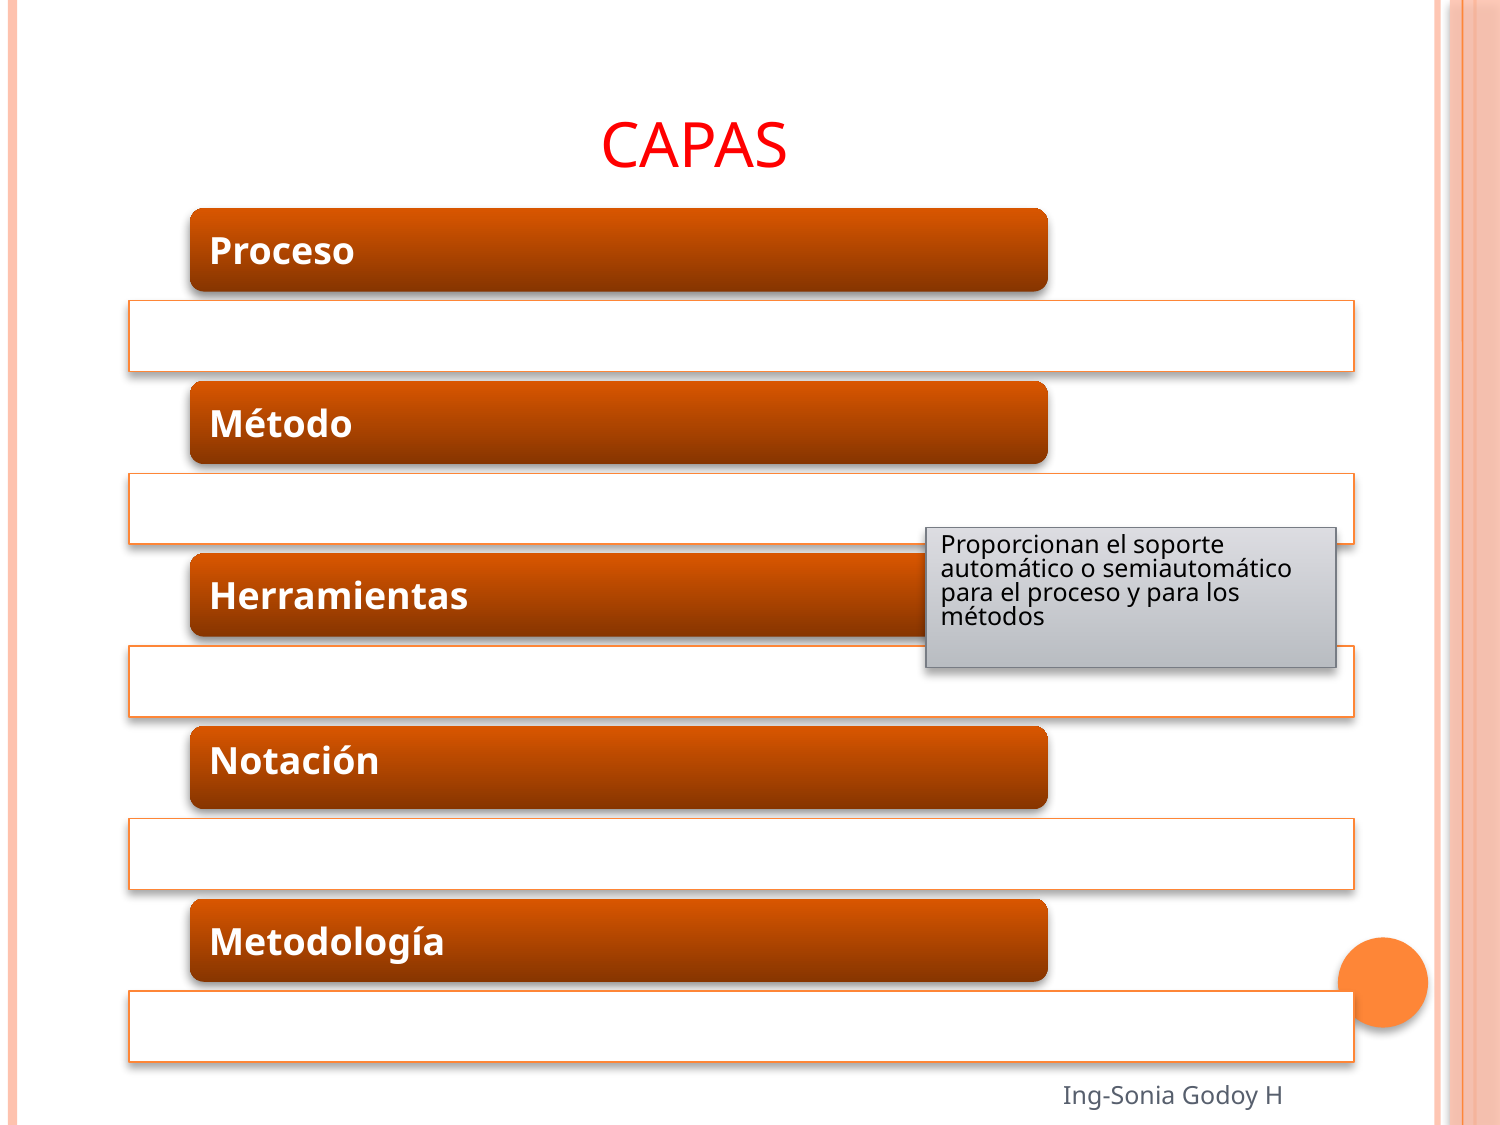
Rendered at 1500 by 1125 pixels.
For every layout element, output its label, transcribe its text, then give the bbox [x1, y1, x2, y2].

title CAPAS [82, 35, 1307, 188]
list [128, 198, 1355, 1063]
footer Ing-Sonia Godoy H [773, 1075, 1299, 1125]
